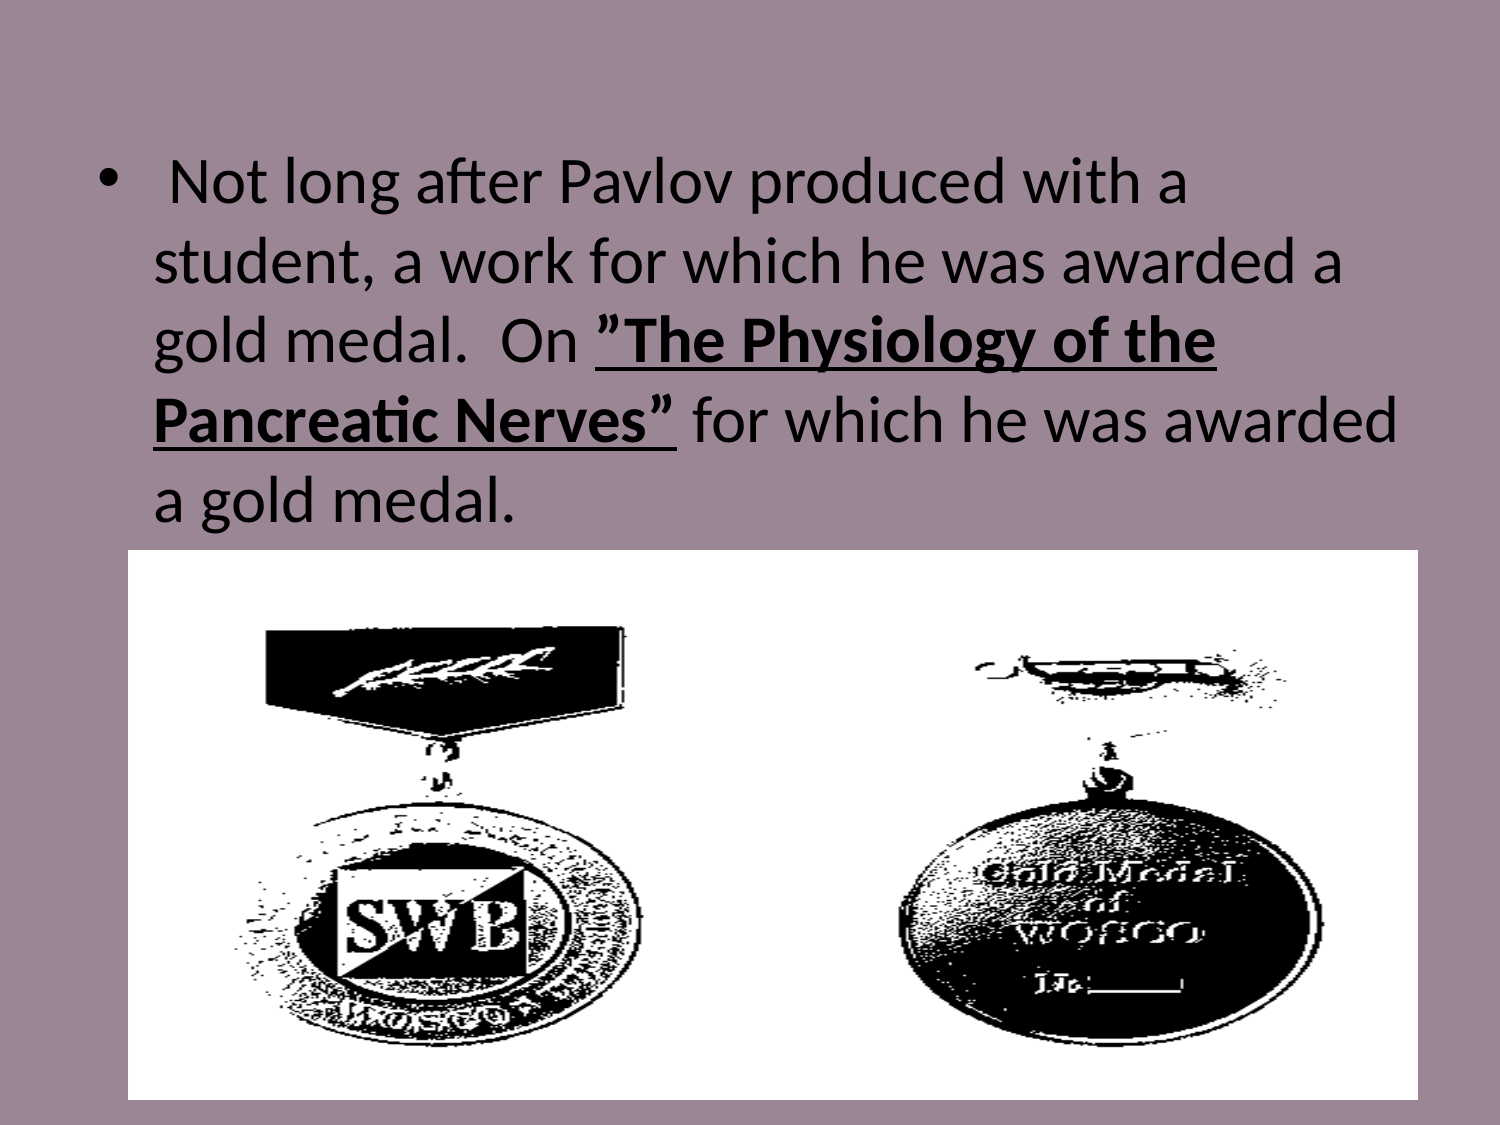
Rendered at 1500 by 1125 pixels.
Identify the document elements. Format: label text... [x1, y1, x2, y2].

picture [128, 550, 1419, 1100]
list Not long after Pavlov produced with a student, a work for which he was awarded a gold medal. On ”The Physiology of the Pancreatic Nerves” for which he was awarded a gold medal. [82, 128, 1432, 872]
